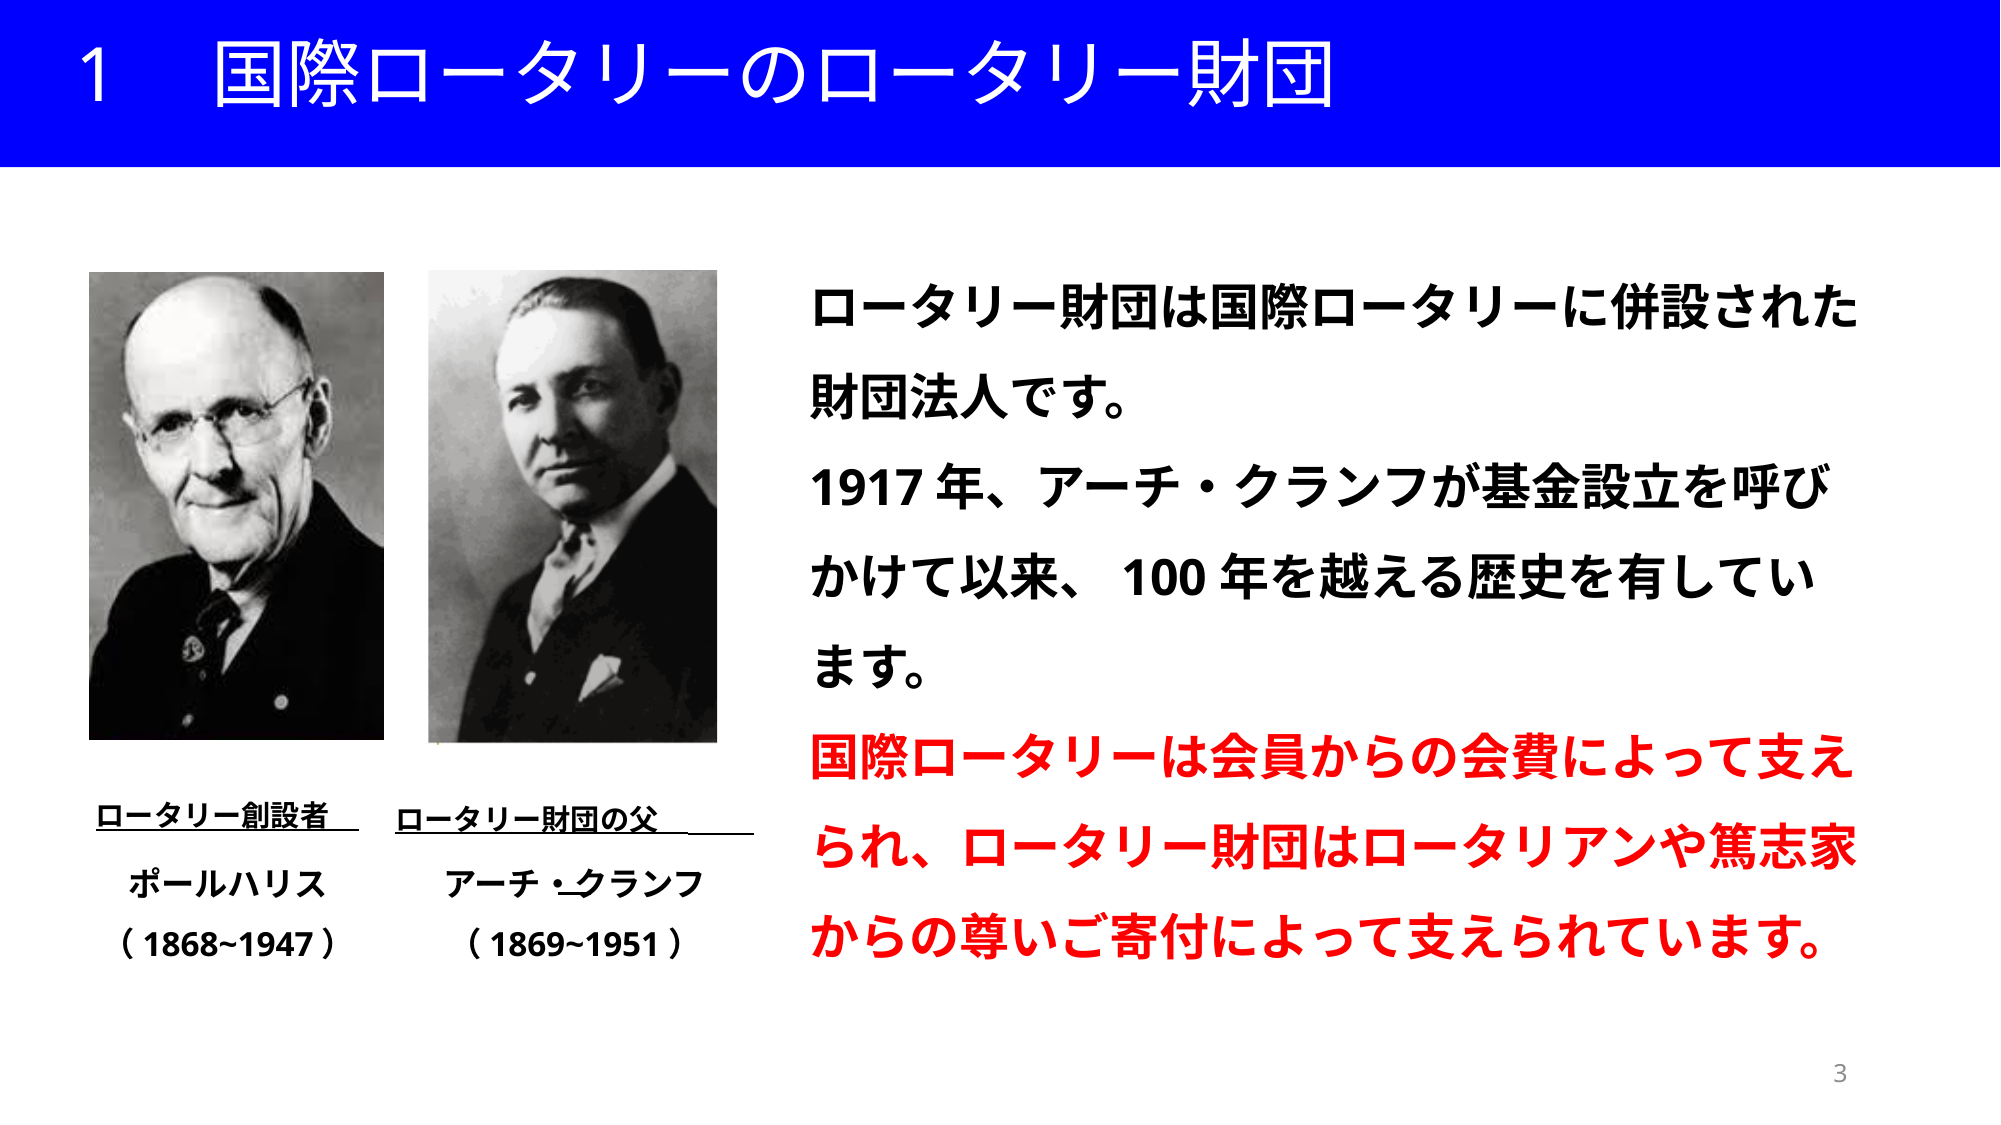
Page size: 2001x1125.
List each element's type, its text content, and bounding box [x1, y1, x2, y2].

text_box ロータリー財団の父 [364, 769, 785, 904]
text_box ロータリー財団は国際ロータリーに併設された財団法人です。 1917年、アーチ・クランフが基金設立を呼びかけて以来、100年を越える歴史を有しています。 国際ロータリーは会員からの会費によって支えられ、ロータリー財団はロータリアンや篤志家からの尊いご寄付によって支えられています。 [794, 238, 1876, 974]
text_box ロータリー創設者 [51, 772, 364, 836]
text_box ポールハリス （1868~1947） [36, 836, 400, 971]
picture [88, 271, 384, 740]
picture [428, 270, 718, 745]
text_box [45, 238, 1960, 1105]
text_box 1 国際ロータリーのロータリー財団 [0, 18, 1566, 124]
text_box [0, 0, 2000, 168]
text_box アーチ・クランフ （1869~1951） [400, 835, 749, 971]
slide_number 3 [1412, 1042, 1863, 1103]
